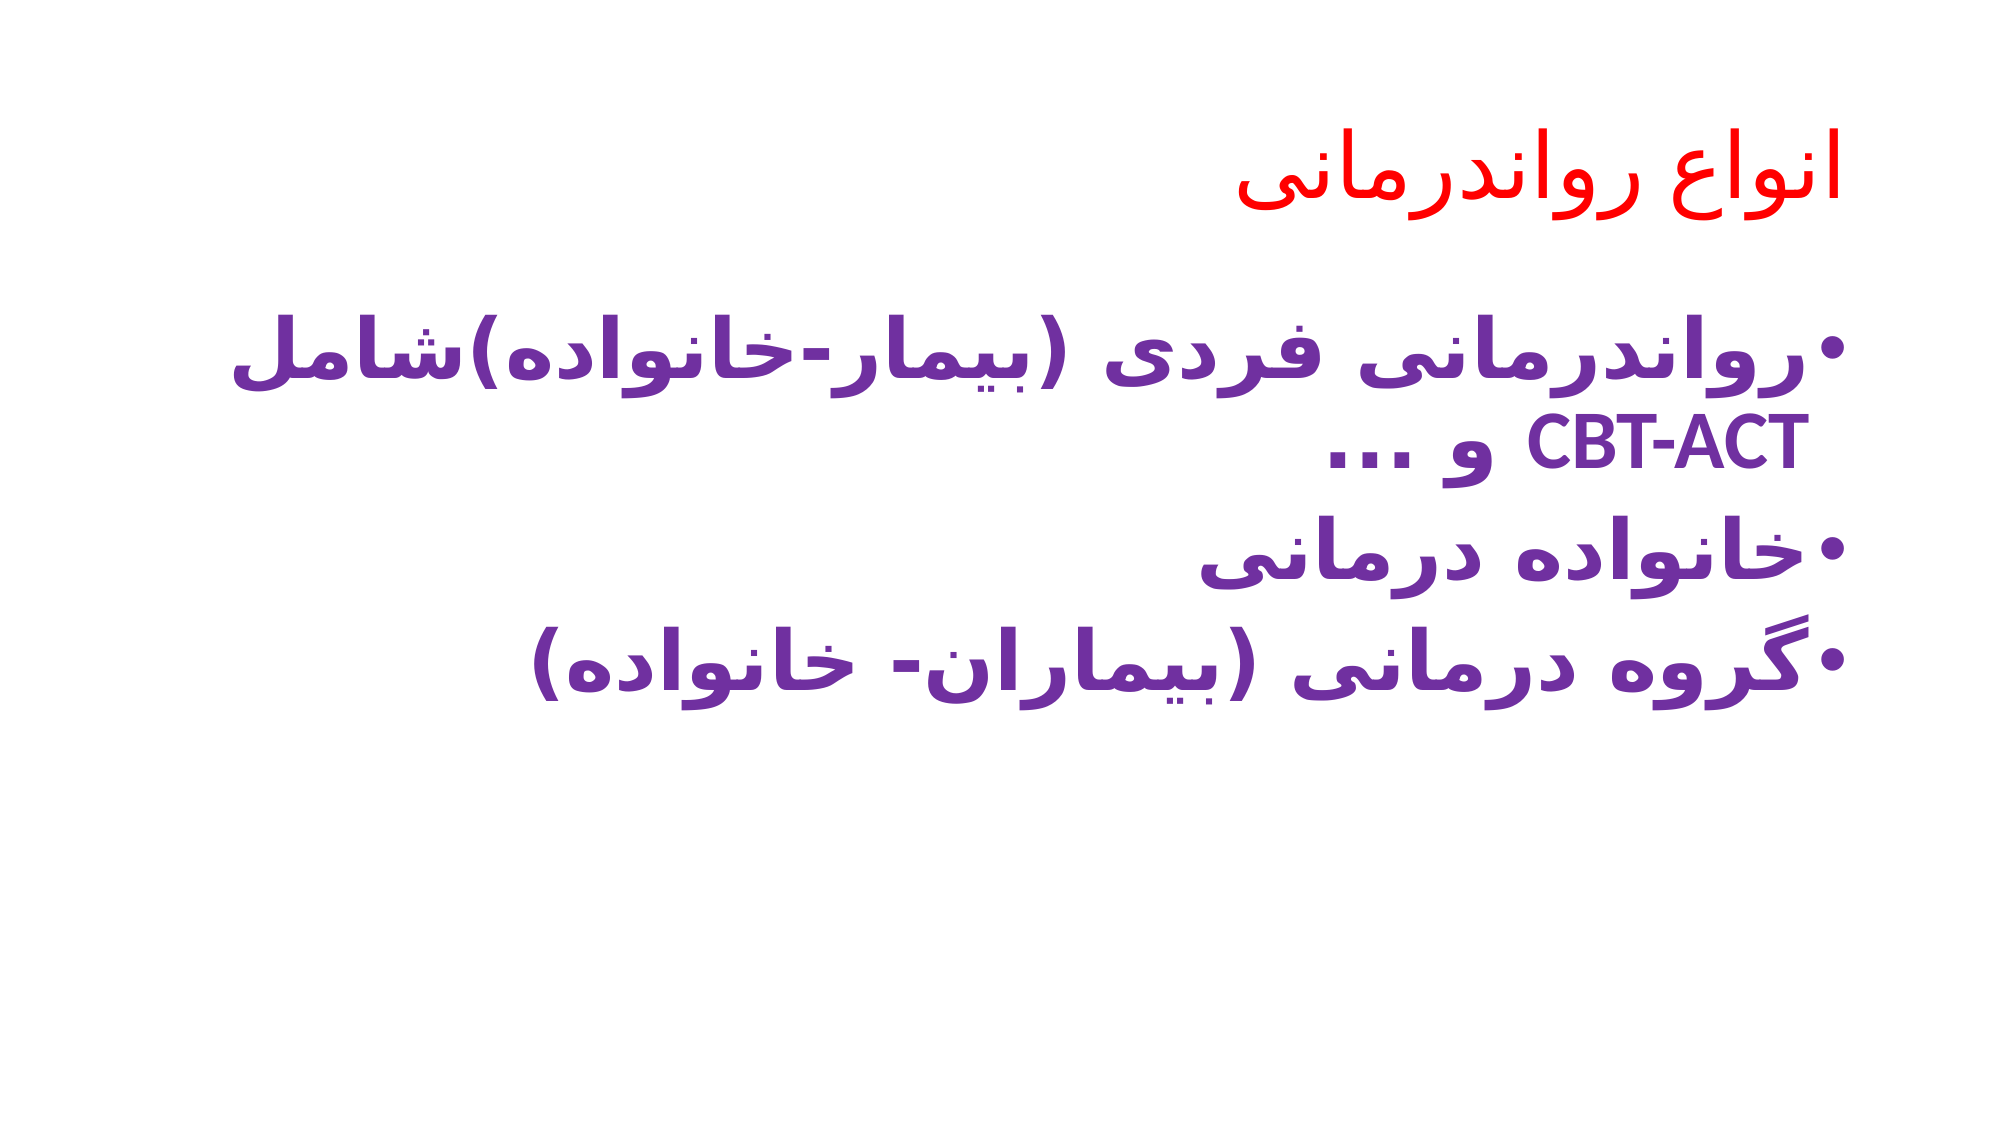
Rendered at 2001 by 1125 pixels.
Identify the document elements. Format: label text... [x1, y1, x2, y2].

list رواندرمانی فردی (بیمار-خانواده)شامل CBT-ACT و ... خانواده درمانی گروه درمانی (بیماران- خانواده) [137, 299, 1863, 1014]
title انواع رواندرمانی [137, 59, 1863, 278]
